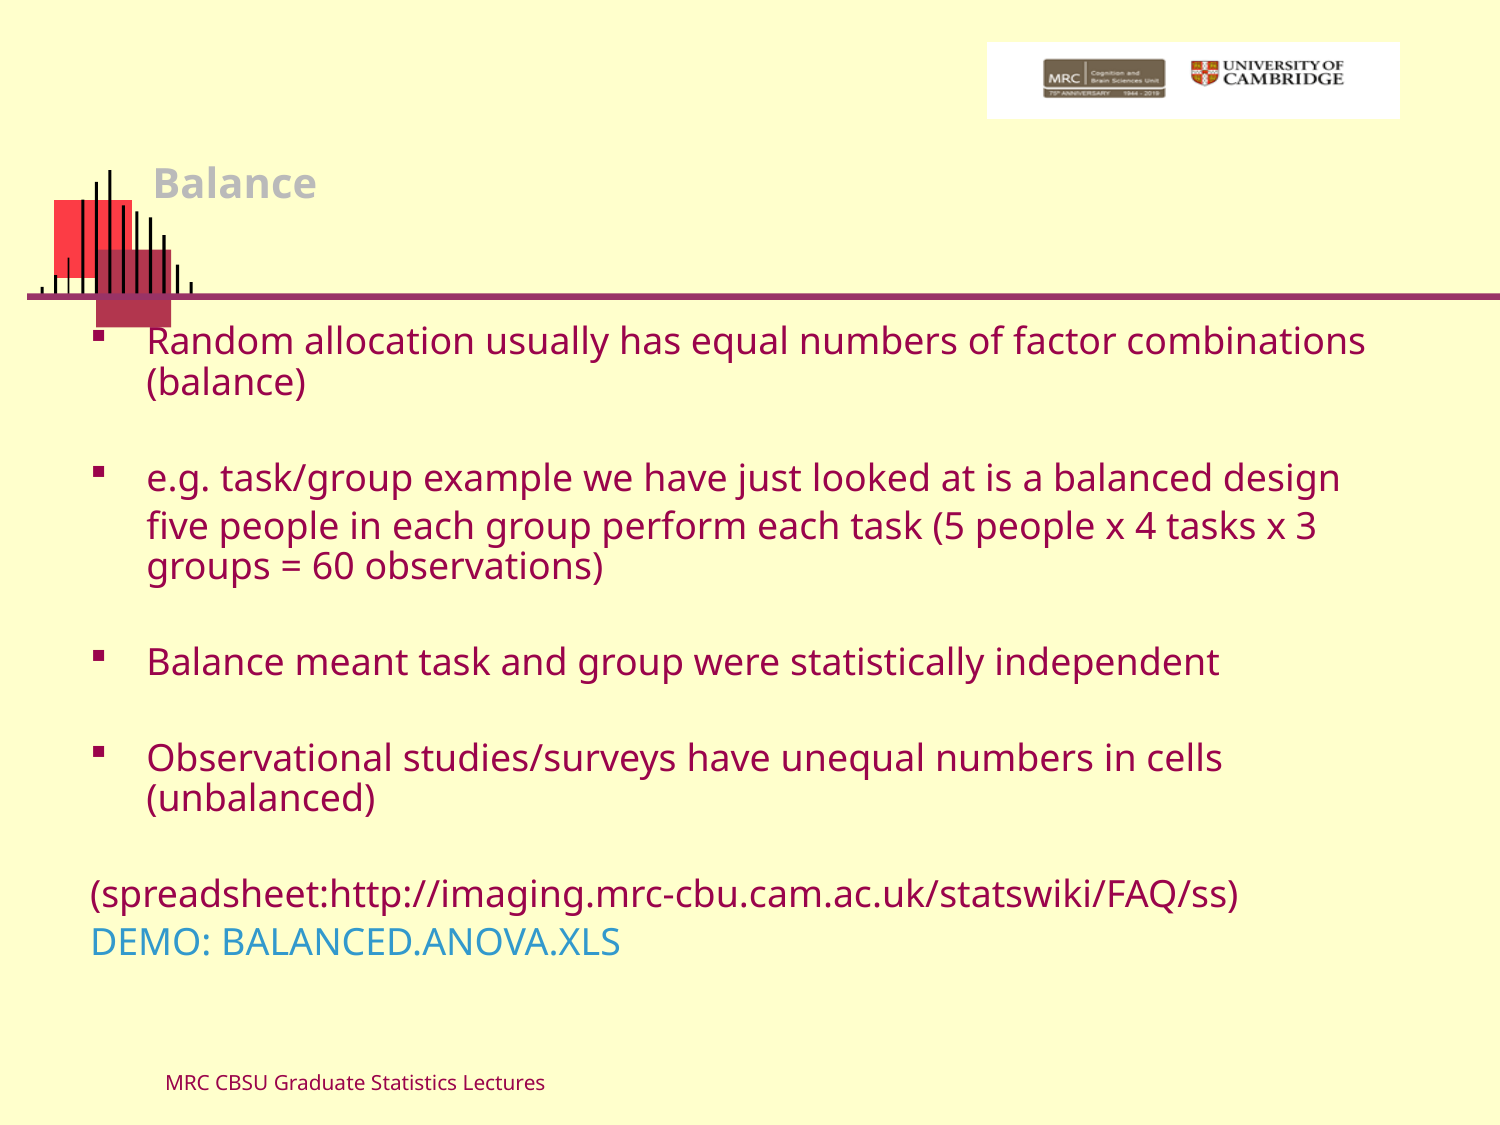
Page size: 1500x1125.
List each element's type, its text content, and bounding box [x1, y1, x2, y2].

footer MRC CBSU Graduate Statistics Lectures [149, 1062, 988, 1101]
list Random allocation usually has equal numbers of factor combinations (balance) e.g. task/group example we have just looked at is a balanced design five people in each group perform each task (5 people x 4 tasks x 3 groups = 60 observations) Balance meant task and group were statistically independent Observational studies/surveys have unequal numbers in cells (unbalanced) (spreadsheet:http://imaging.mrc-cbu.cam.ac.uk/statswiki/FAQ/ss) DEMO: BALANCED.ANOVA.XLS [75, 262, 1425, 1038]
picture [987, 42, 1400, 119]
title Balance [137, 137, 988, 233]
